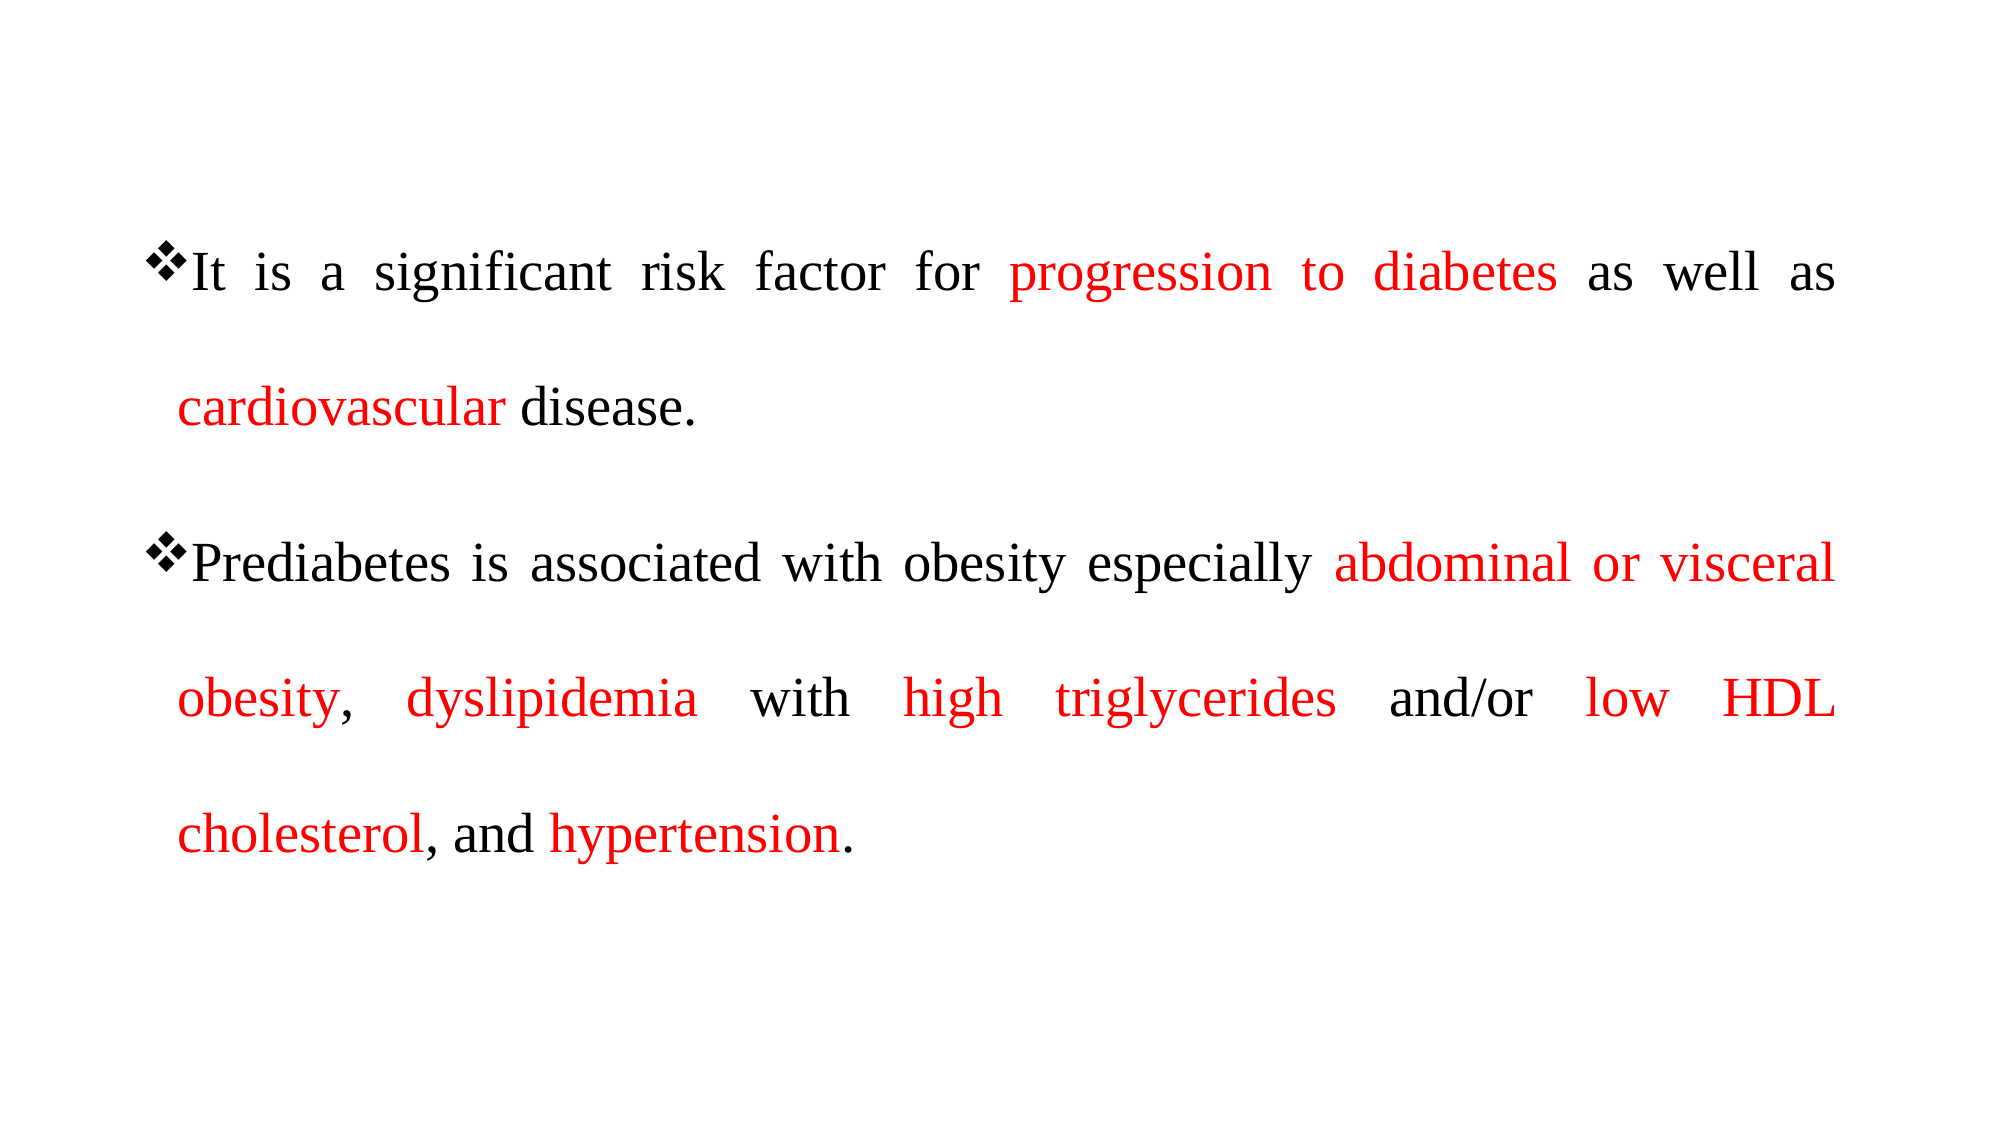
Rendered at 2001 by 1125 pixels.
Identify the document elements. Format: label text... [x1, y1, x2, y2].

list It is a significant risk factor for progression to diabetes as well as cardiovascular disease. Prediabetes is associated with obesity especially abdominal or visceral obesity, dyslipidemia with high triglycerides and/or low HDL cholesterol, and hypertension. [126, 158, 1852, 873]
